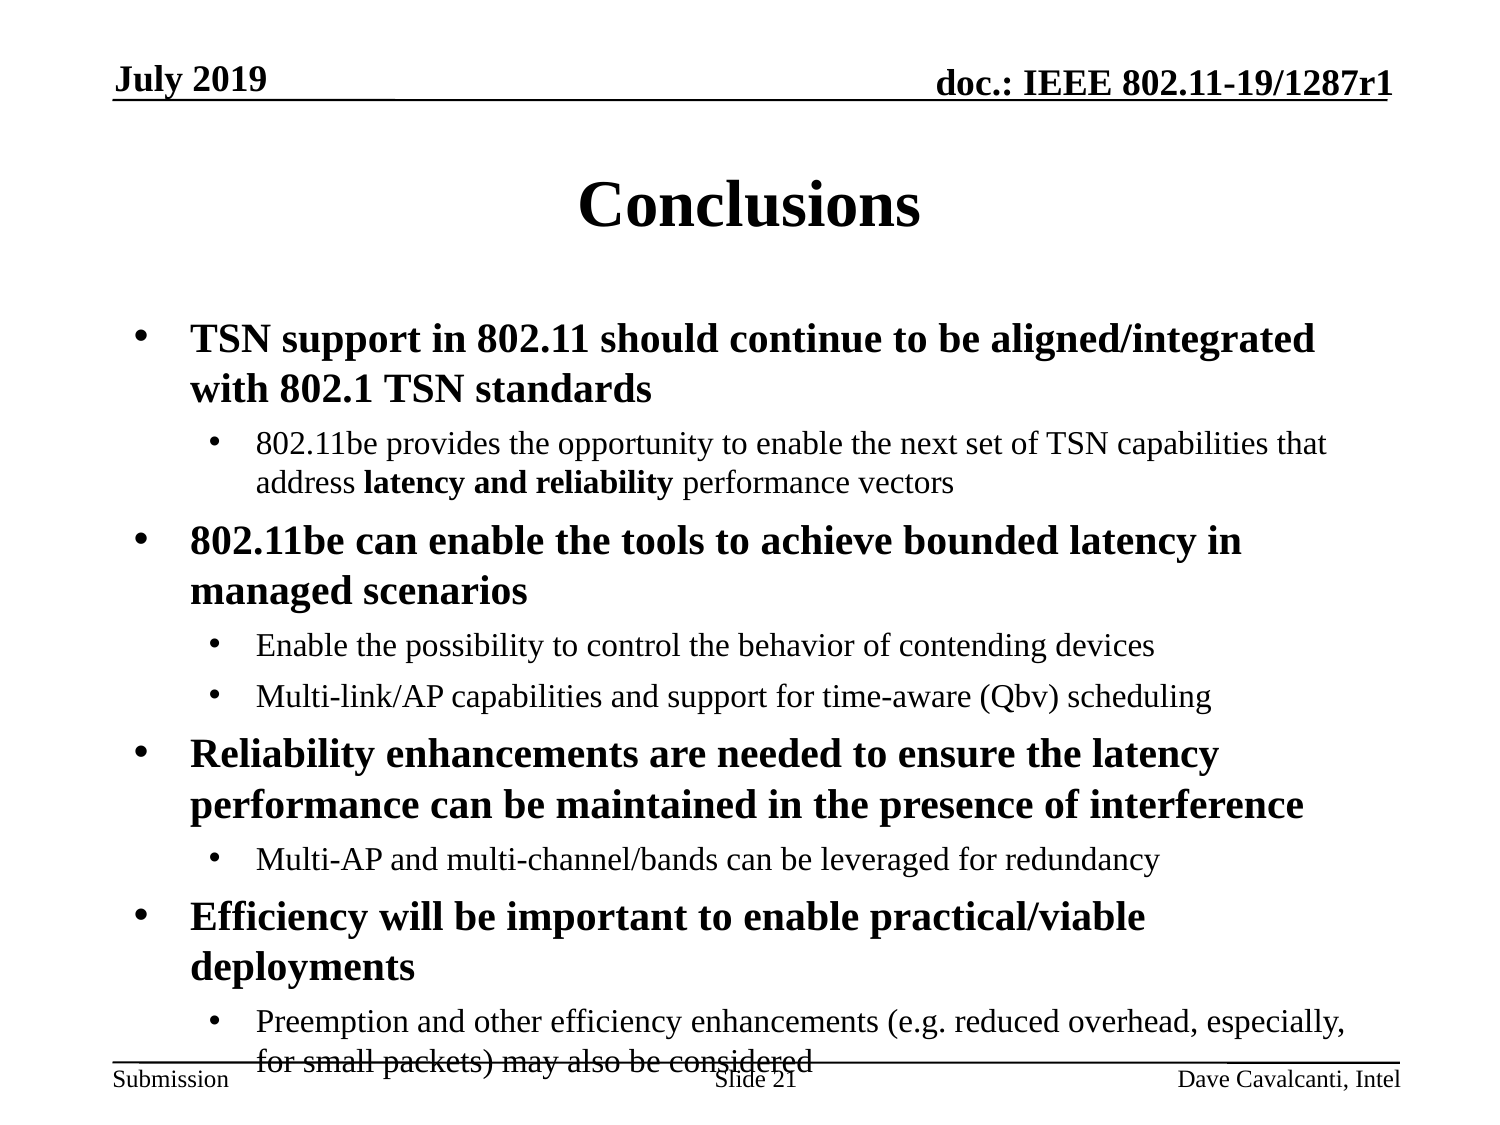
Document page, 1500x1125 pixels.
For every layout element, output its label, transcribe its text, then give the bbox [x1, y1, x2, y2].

slide_number Slide 21 [712, 1061, 800, 1123]
list TSN support in 802.11 should continue to be aligned/integrated with 802.1 TSN standards 802.11be provides the opportunity to enable the next set of TSN capabilities that address latency and reliability performance vectors 802.11be can enable the tools to achieve bounded latency in managed scenarios Enable the possibility to control the behavior of contending devices Multi-link/AP capabilities and support for time-aware (Qbv) scheduling Reliability enhancements are needed to ensure the latency performance can be maintained in the presence of interference Multi-AP and multi-channel/bands can be leveraged for redundancy Efficiency will be important to enable practical/viable deployments Preemption and other efficiency enhancements (e.g. reduced overhead, especially, for small packets) may also be considered [118, 302, 1394, 1070]
title Conclusions [112, 112, 1388, 288]
footer Dave Cavalcanti, Intel [878, 1061, 1402, 1093]
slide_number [114, 54, 423, 100]
